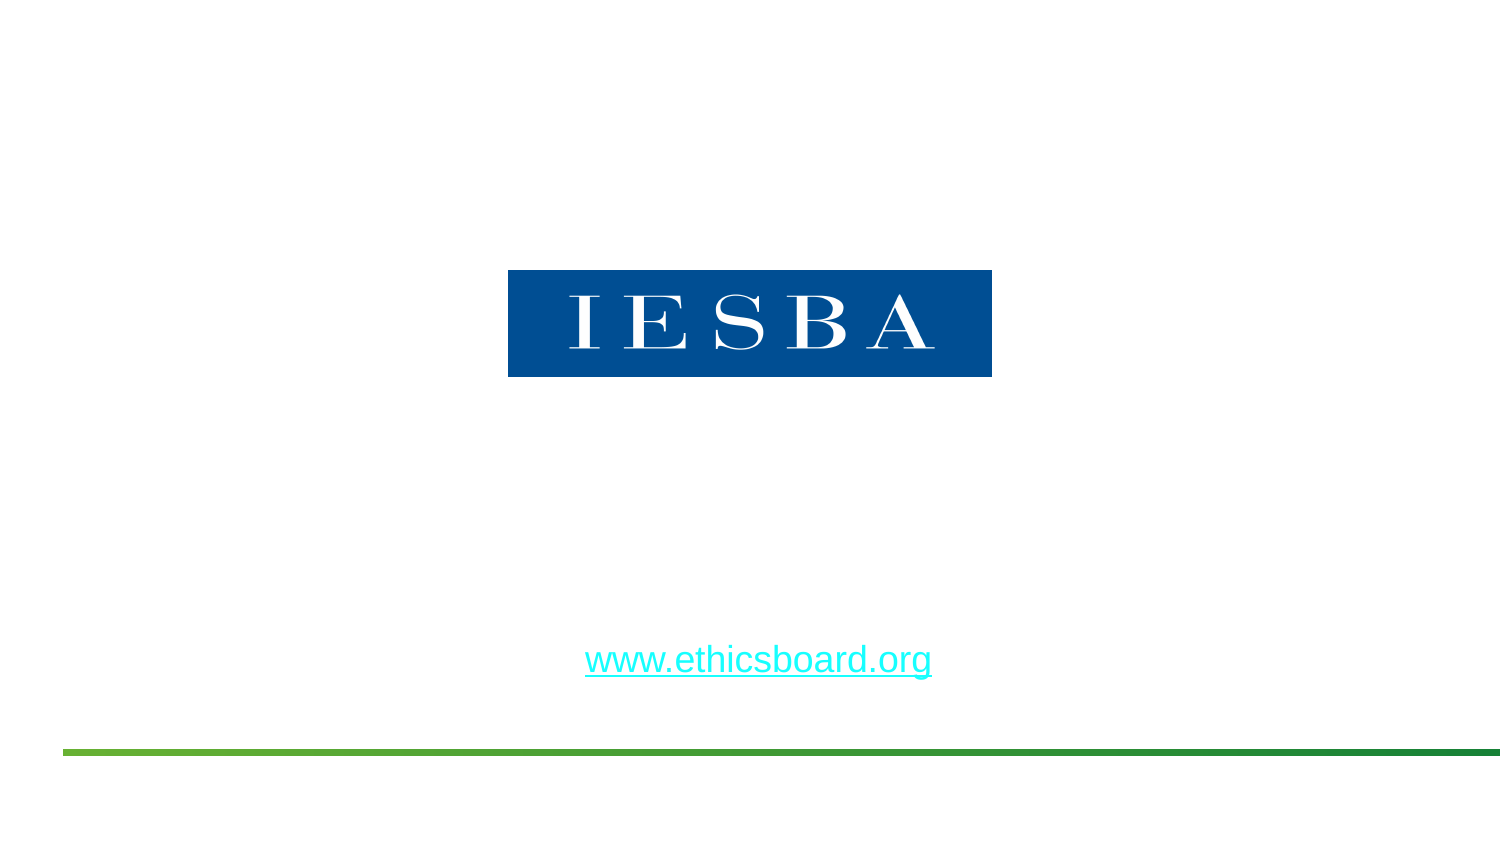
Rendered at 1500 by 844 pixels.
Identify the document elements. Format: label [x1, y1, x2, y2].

picture [508, 270, 992, 377]
